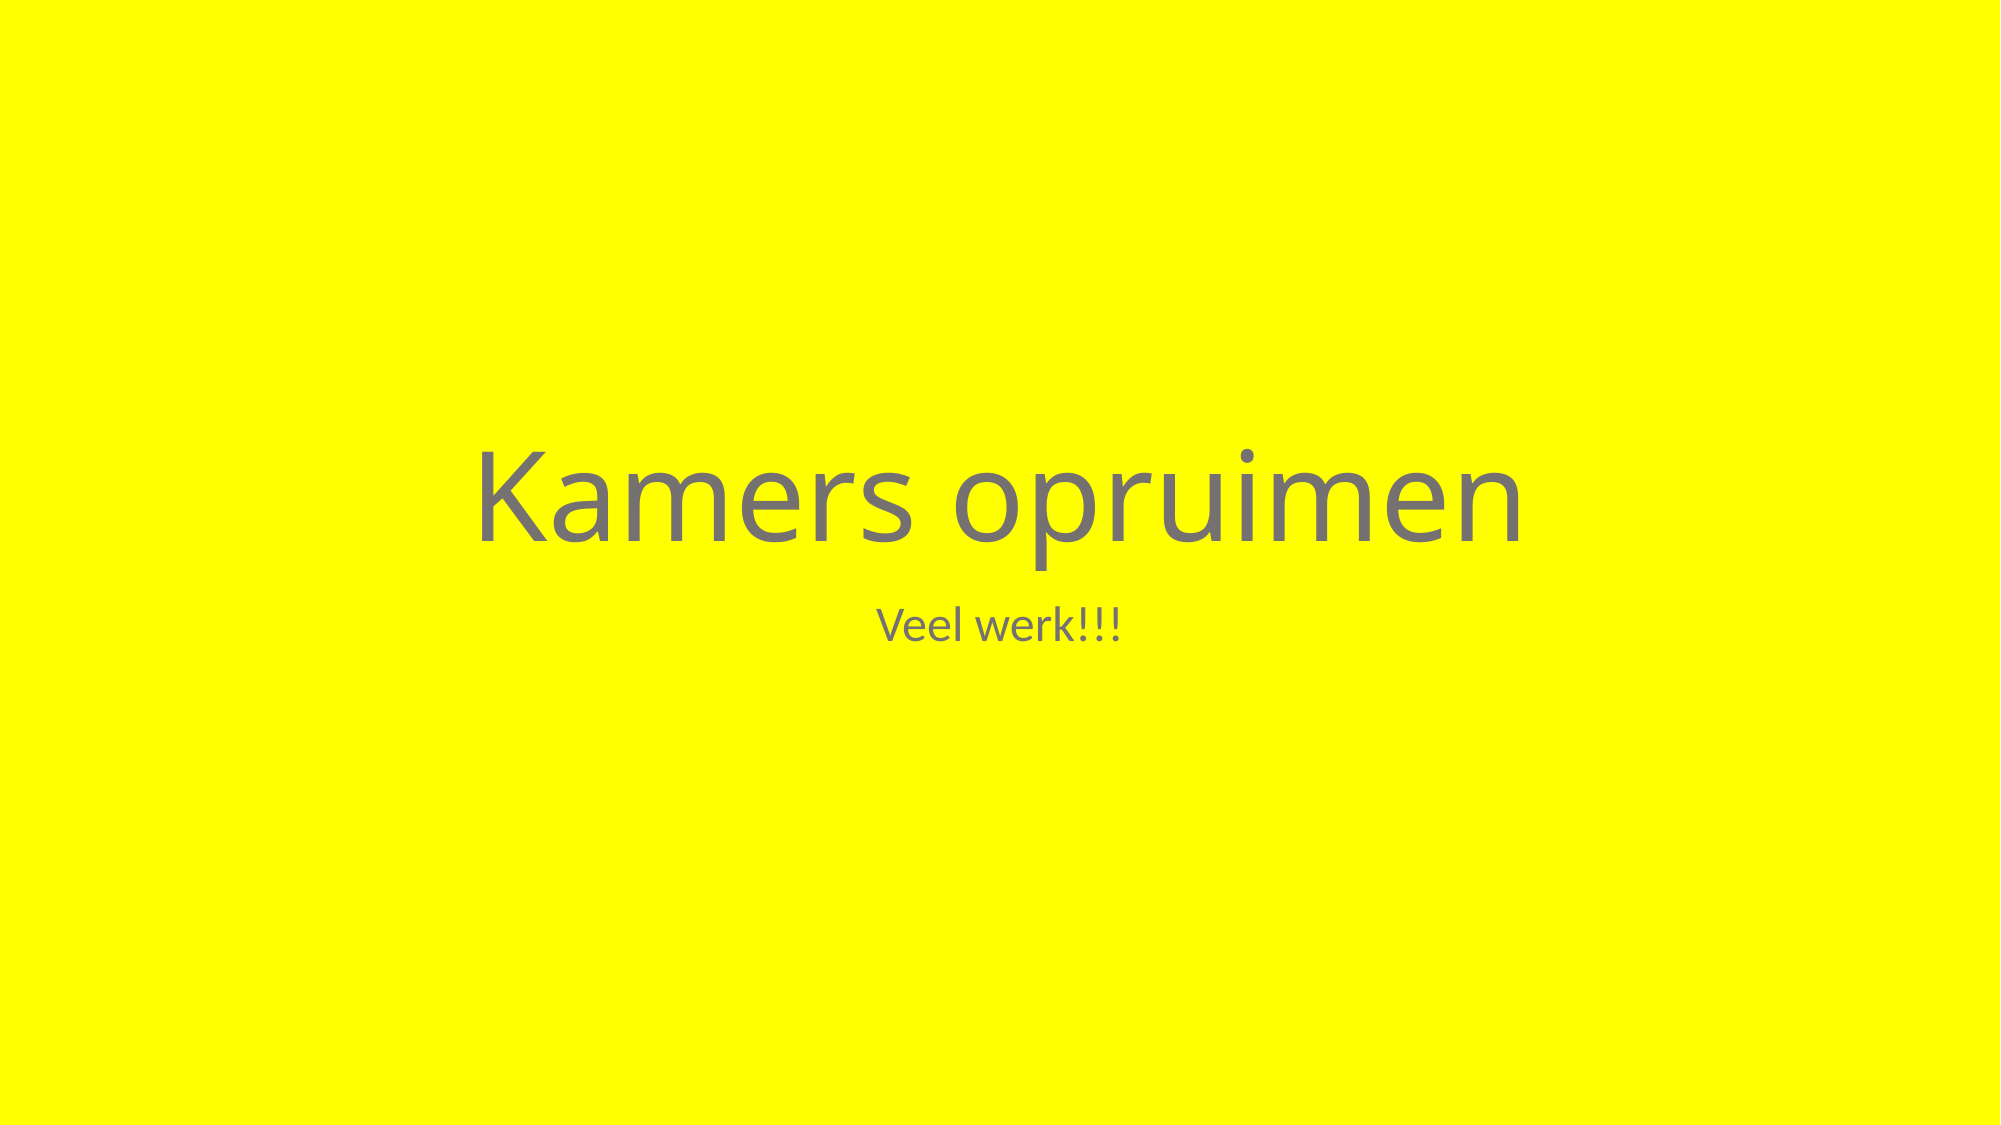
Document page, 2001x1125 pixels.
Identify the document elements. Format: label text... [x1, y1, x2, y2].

title Kamers opruimen [249, 184, 1750, 576]
subtitle Veel werk!!! [249, 590, 1750, 863]
